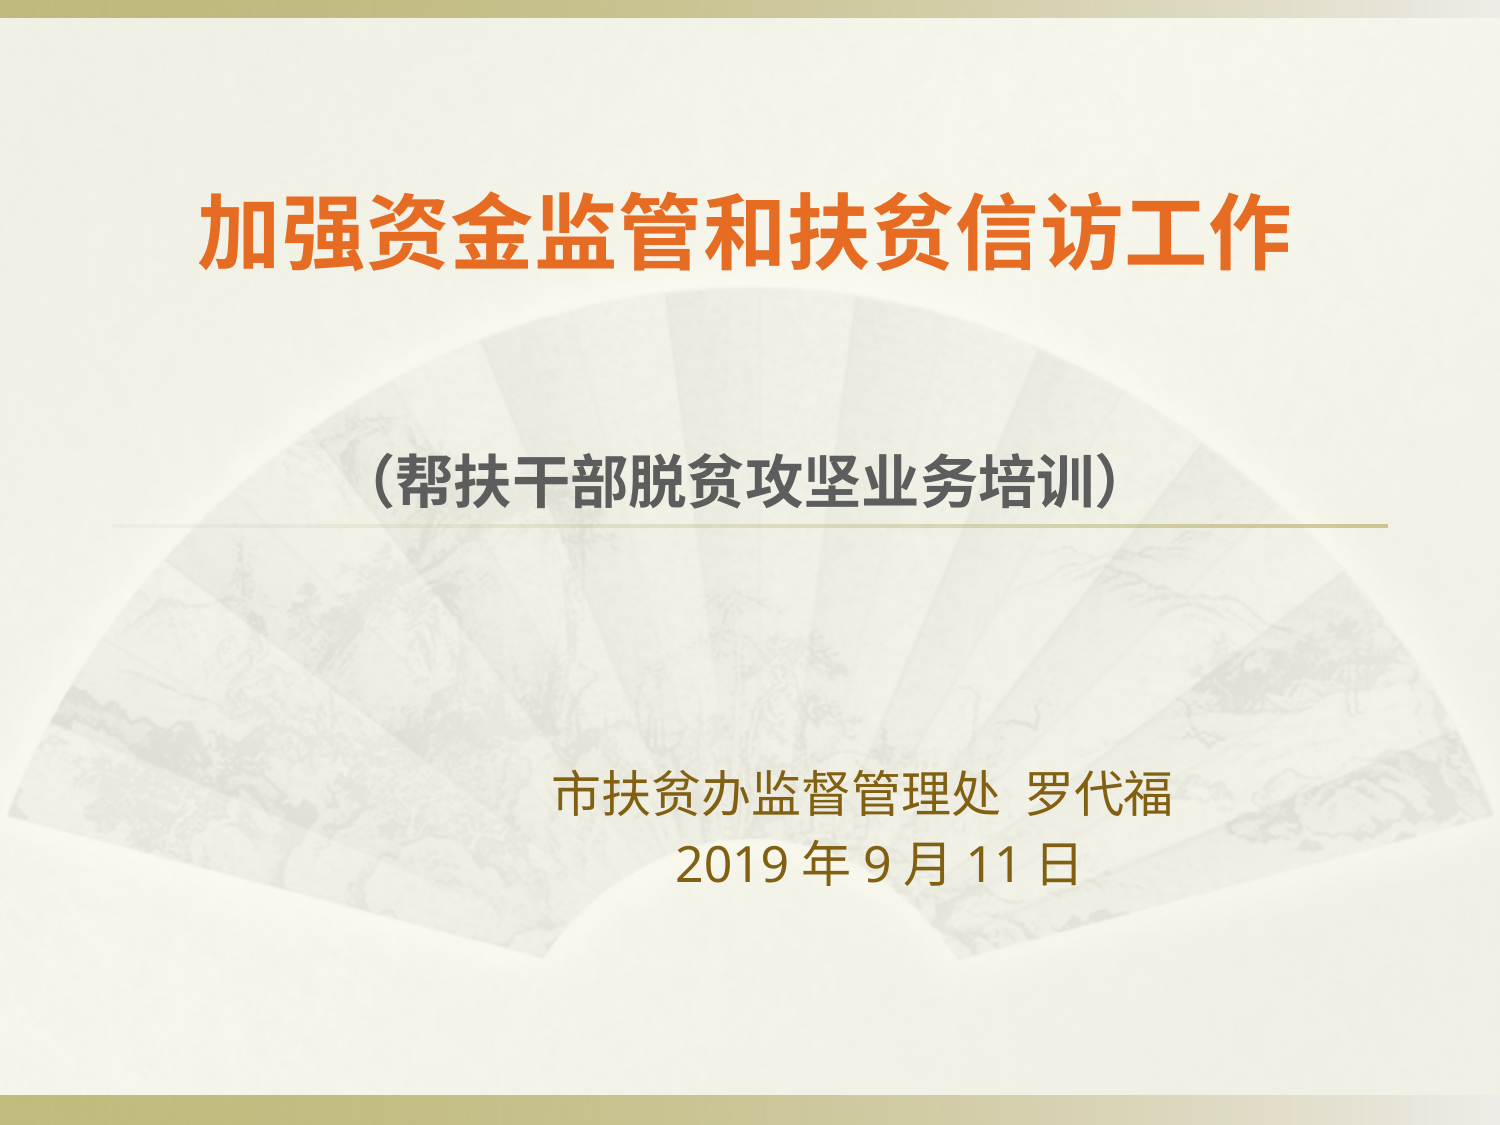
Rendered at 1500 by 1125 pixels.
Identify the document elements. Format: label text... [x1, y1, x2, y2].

subtitle 市扶贫办监督管理处 罗代福 2019年9月11日 [112, 338, 1388, 1000]
text_box （帮扶干部脱贫攻坚业务培训） [322, 437, 1169, 523]
text_box 加强资金监管和扶贫信访工作 [182, 172, 1308, 288]
